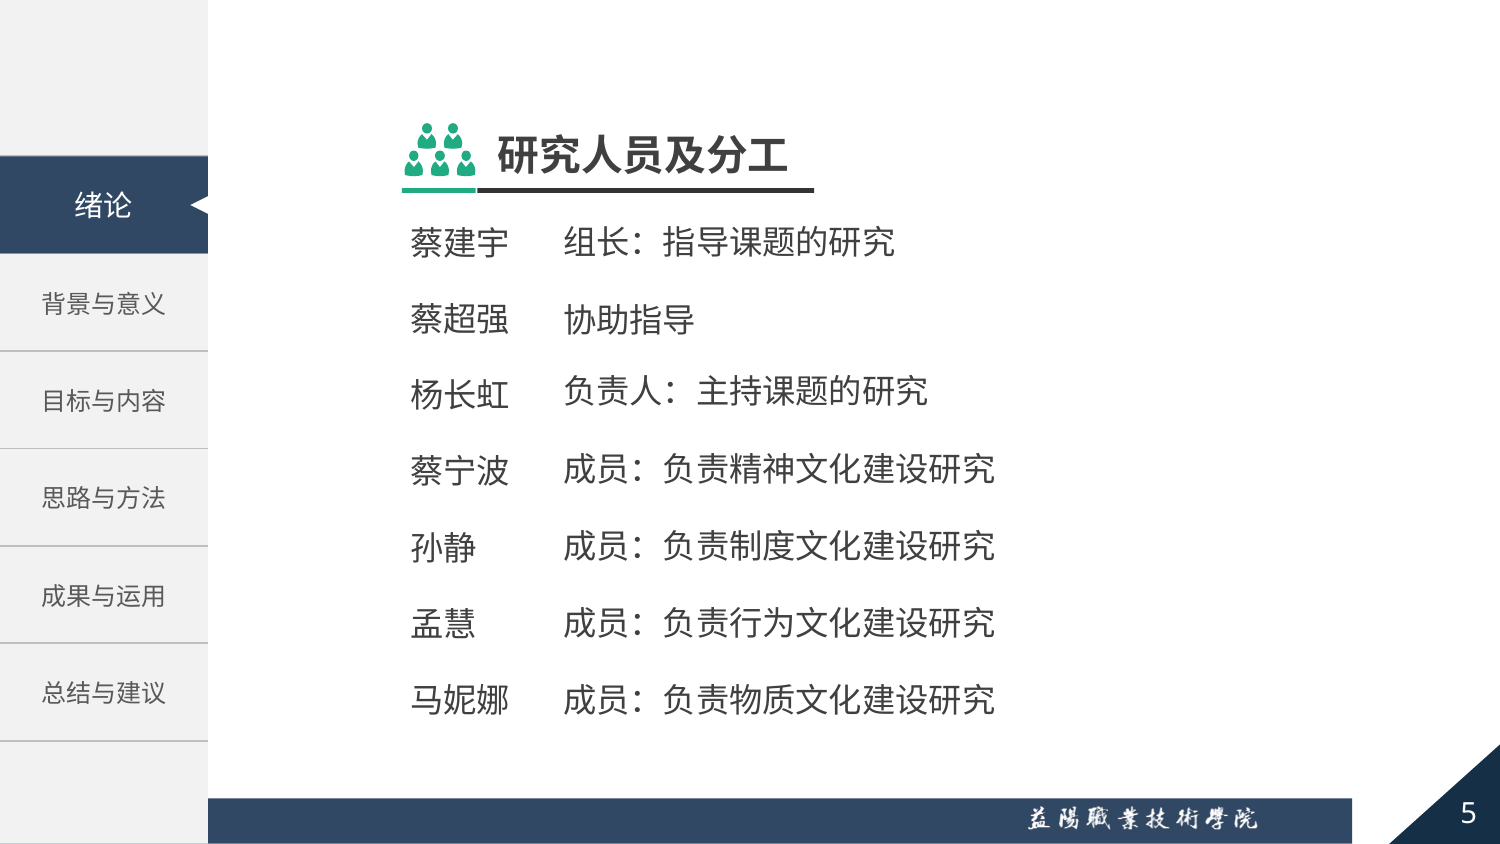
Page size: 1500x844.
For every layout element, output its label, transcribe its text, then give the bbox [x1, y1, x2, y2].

text_box 孟慧 [401, 586, 523, 647]
picture [1007, 790, 1303, 844]
text_box 成员：负责物质文化建设研究 [554, 662, 1078, 724]
text_box 协助指导 [554, 282, 1078, 343]
text_box 蔡超强 [401, 281, 523, 342]
text_box 蔡建宇 [401, 205, 523, 266]
text_box 负责人：主持课题的研究 [554, 354, 1078, 415]
text_box 成员：负责精神文化建设研究 [554, 431, 1078, 492]
text_box 马妮娜 [401, 662, 523, 724]
text_box 成员：负责行为文化建设研究 [554, 585, 1078, 647]
text_box [401, 188, 476, 193]
text_box 研究人员及分工 [489, 124, 799, 183]
text_box 组长：指导课题的研究 [554, 205, 1078, 266]
text_box 蔡宁波 [401, 434, 523, 495]
text_box 孙静 [401, 510, 523, 571]
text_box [403, 122, 476, 177]
text_box 成员：负责制度文化建设研究 [554, 508, 1078, 569]
text_box 杨长虹 [401, 357, 523, 419]
text_box [477, 188, 815, 193]
